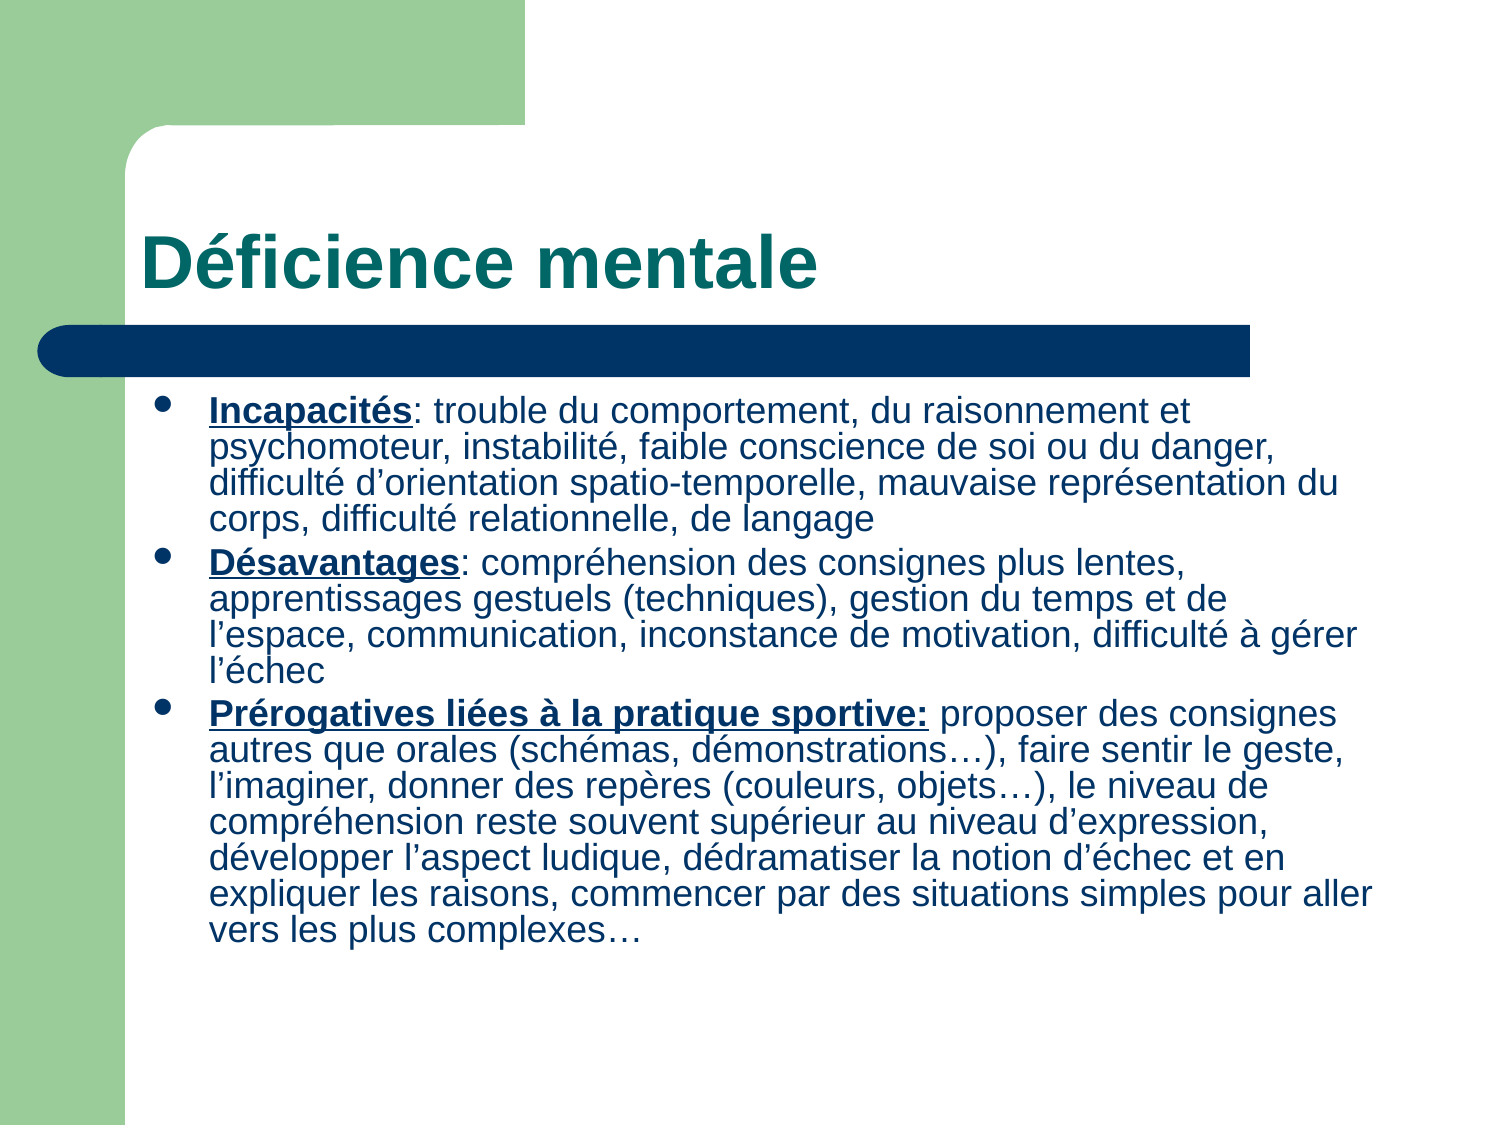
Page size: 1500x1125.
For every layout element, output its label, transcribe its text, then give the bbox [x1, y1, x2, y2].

title Déficience mentale [125, 125, 1425, 313]
list Incapacités: trouble du comportement, du raisonnement et psychomoteur, instabilité, faible conscience de soi ou du danger, difficulté d’orientation spatio-temporelle, mauvaise représentation du corps, difficulté relationnelle, de langage Désavantages: compréhension des consignes plus lentes, apprentissages gestuels (techniques), gestion du temps et de l’espace, communication, inconstance de motivation, difficulté à gérer l’échec Prérogatives liées à la pratique sportive: proposer des consignes autres que orales (schémas, démonstrations…), faire sentir le geste, l’imaginer, donner des repères (couleurs, objets…), le niveau de compréhension reste souvent supérieur au niveau d’expression, développer l’aspect ludique, dédramatiser la notion d’échec et en expliquer les raisons, commencer par des situations simples pour aller vers les plus complexes… [137, 387, 1400, 999]
